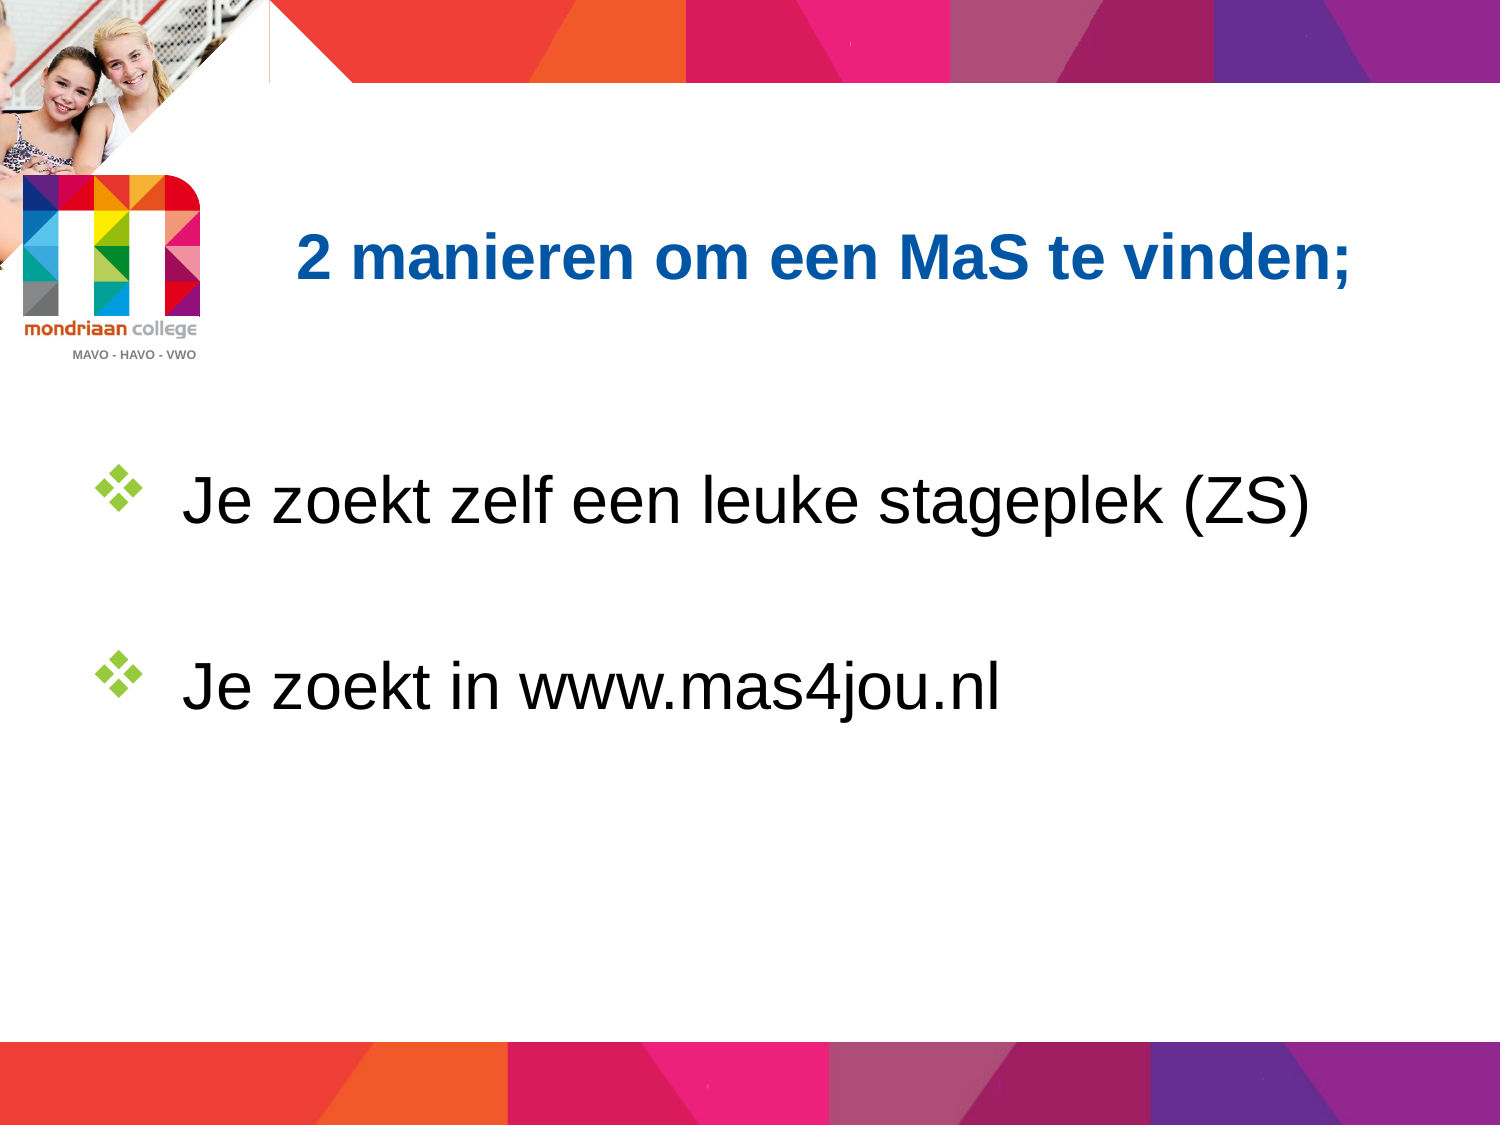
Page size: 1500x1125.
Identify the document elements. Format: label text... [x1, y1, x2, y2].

title 2 manieren om een MaS te vinden; [150, 208, 1500, 396]
picture [271, 0, 1500, 83]
list Je zoekt zelf een leuke stageplek (ZS) Je zoekt in www.mas4jou.nl [75, 262, 1425, 1005]
picture [0, 0, 264, 342]
picture [0, 1042, 1500, 1125]
